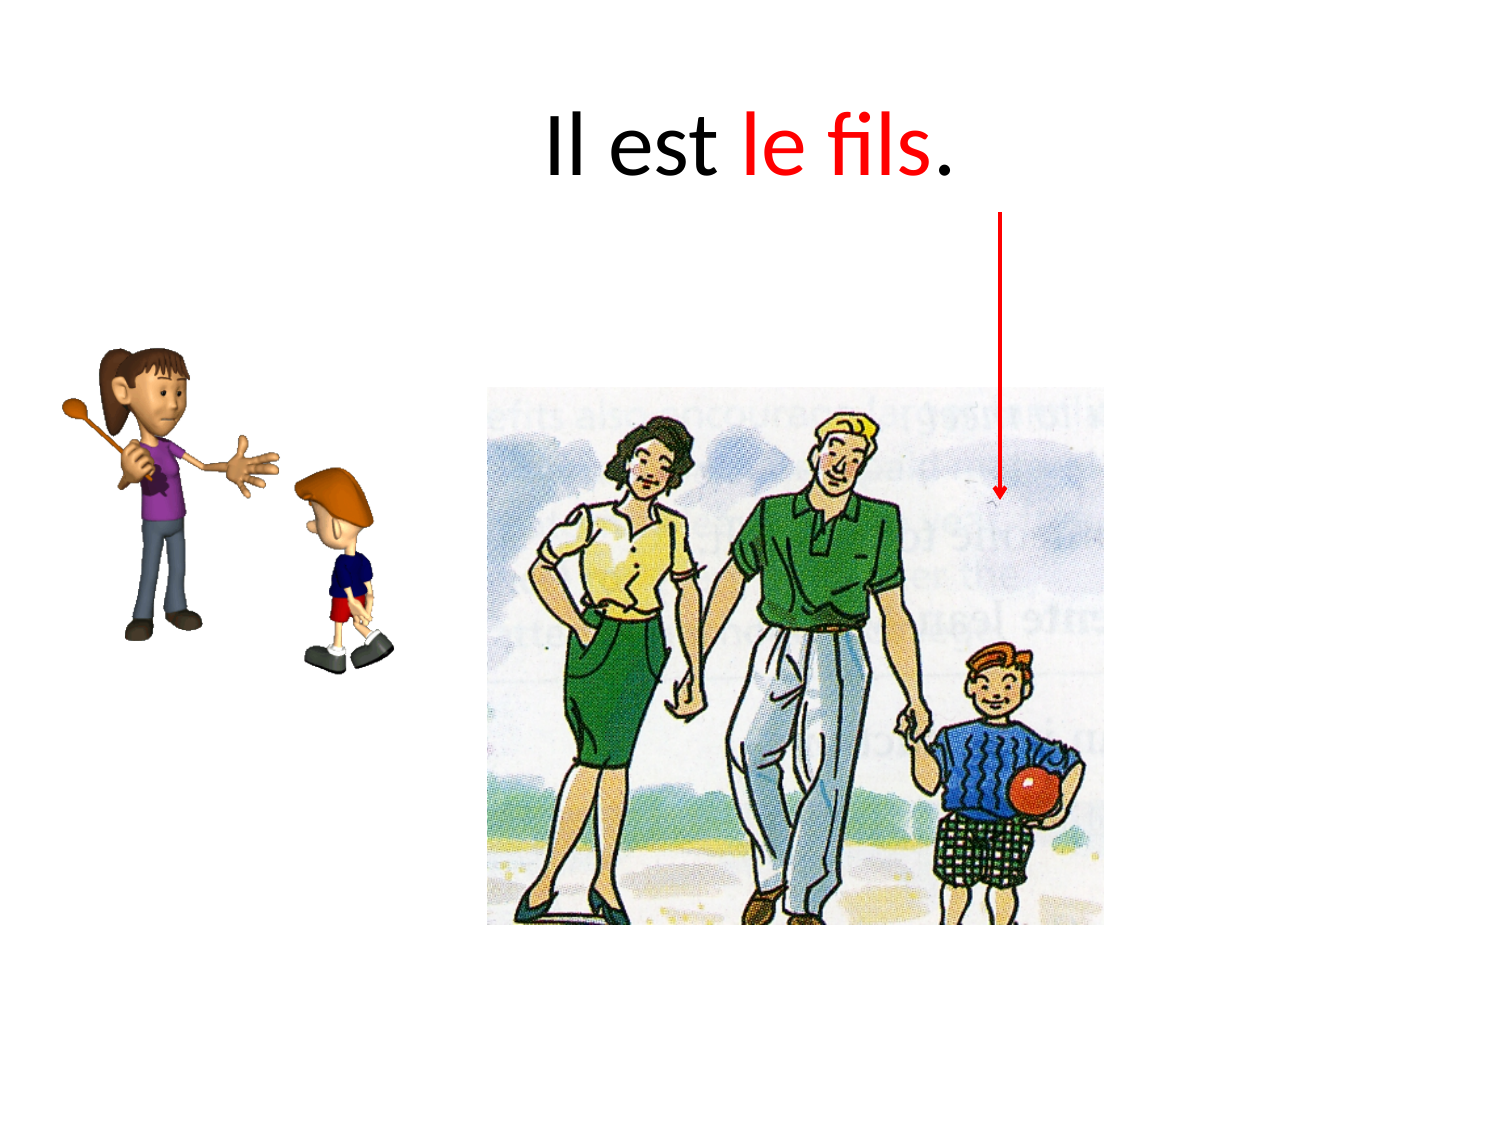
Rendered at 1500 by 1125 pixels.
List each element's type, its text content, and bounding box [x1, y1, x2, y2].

title Il est le fils. [75, 45, 1425, 233]
picture [37, 324, 417, 704]
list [487, 387, 1104, 926]
